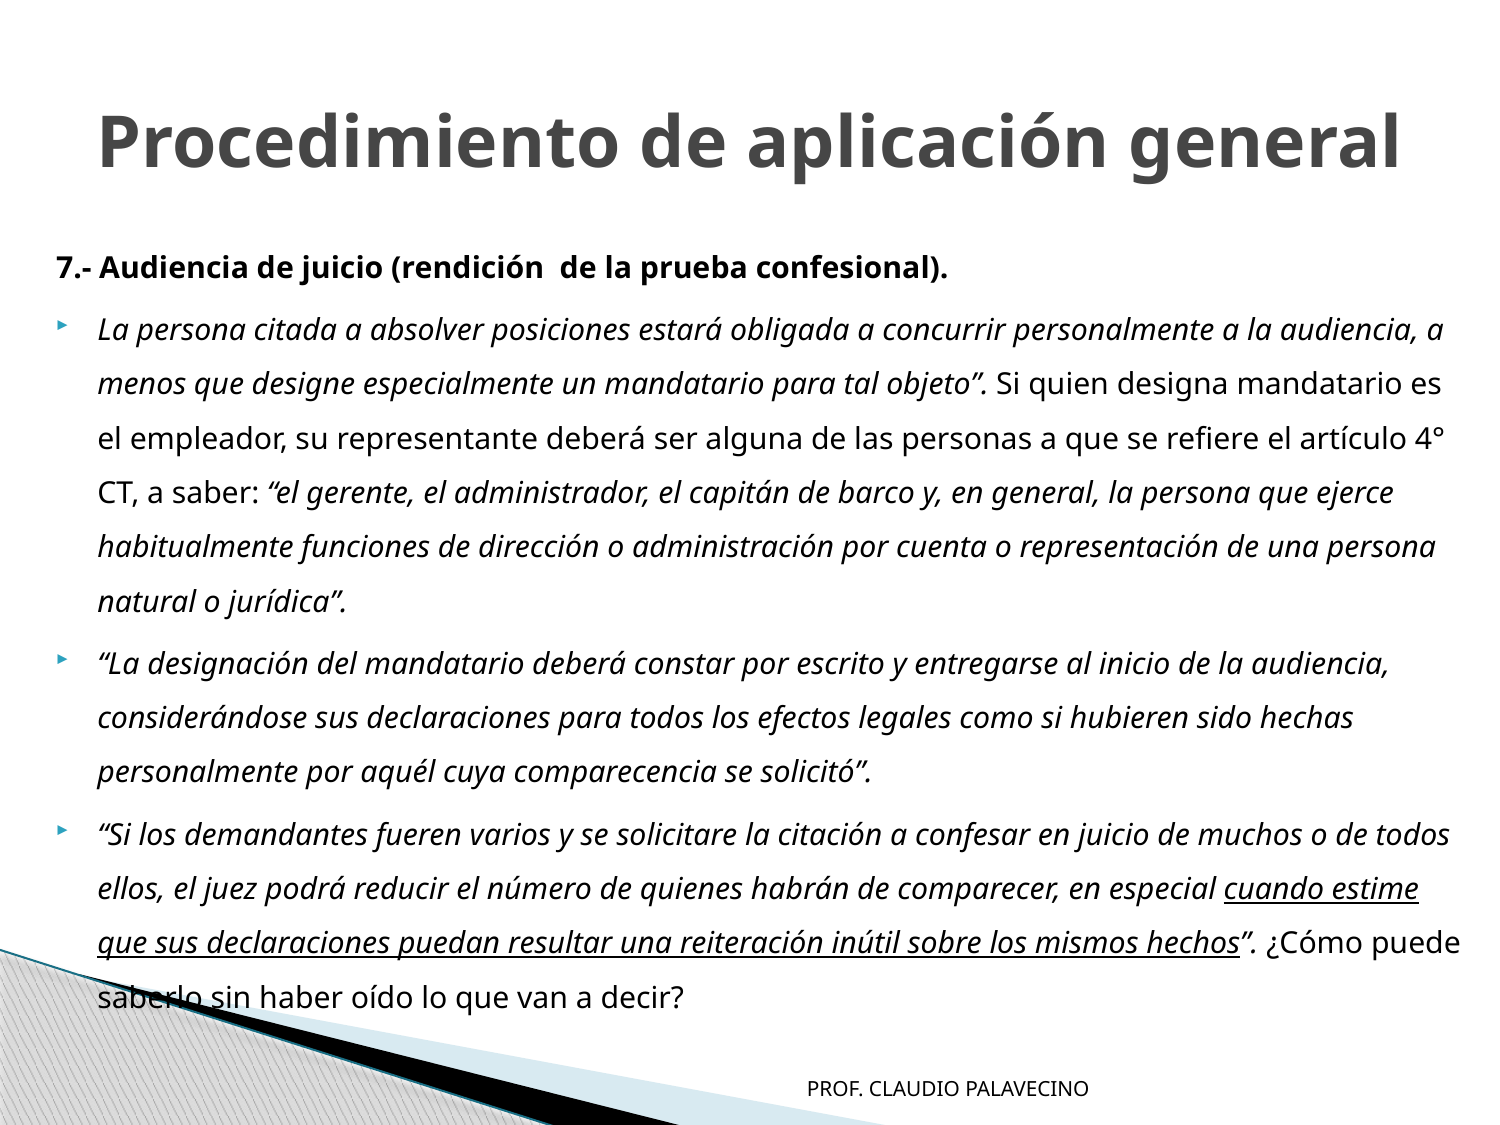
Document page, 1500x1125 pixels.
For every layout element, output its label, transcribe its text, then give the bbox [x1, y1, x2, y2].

list 7.- Audiencia de juicio (rendición de la prueba confesional). La persona citada a absolver posiciones estará obligada a concurrir personalmente a la audiencia, a menos que designe especialmente un mandatario para tal objeto”. Si quien designa mandatario es el empleador, su representante deberá ser alguna de las personas a que se refiere el artículo 4° CT, a saber: “el gerente, el administrador, el capitán de barco y, en general, la persona que ejerce habitualmente funciones de dirección o administración por cuenta o representación de una persona natural o jurídica”. “La designación del mandatario deberá constar por escrito y entregarse al inicio de la audiencia, considerándose sus declaraciones para todos los efectos legales como si hubieren sido hechas personalmente por aquél cuya comparecencia se solicitó”. “Si los demandantes fueren varios y se solicitare la citación a confesar en juicio de muchos o de todos ellos, el juez podrá reducir el número de quienes habrán de comparecer, en especial cuando estime que sus declaraciones puedan resultar una reiteración inútil sobre los mismos hechos”. ¿Cómo puede saberlo sin haber oído lo que van a decir? [23, 222, 1489, 1023]
title Procedimiento de aplicación general [75, 45, 1425, 233]
footer PROF. CLAUDIO PALAVECINO [718, 1051, 1105, 1112]
